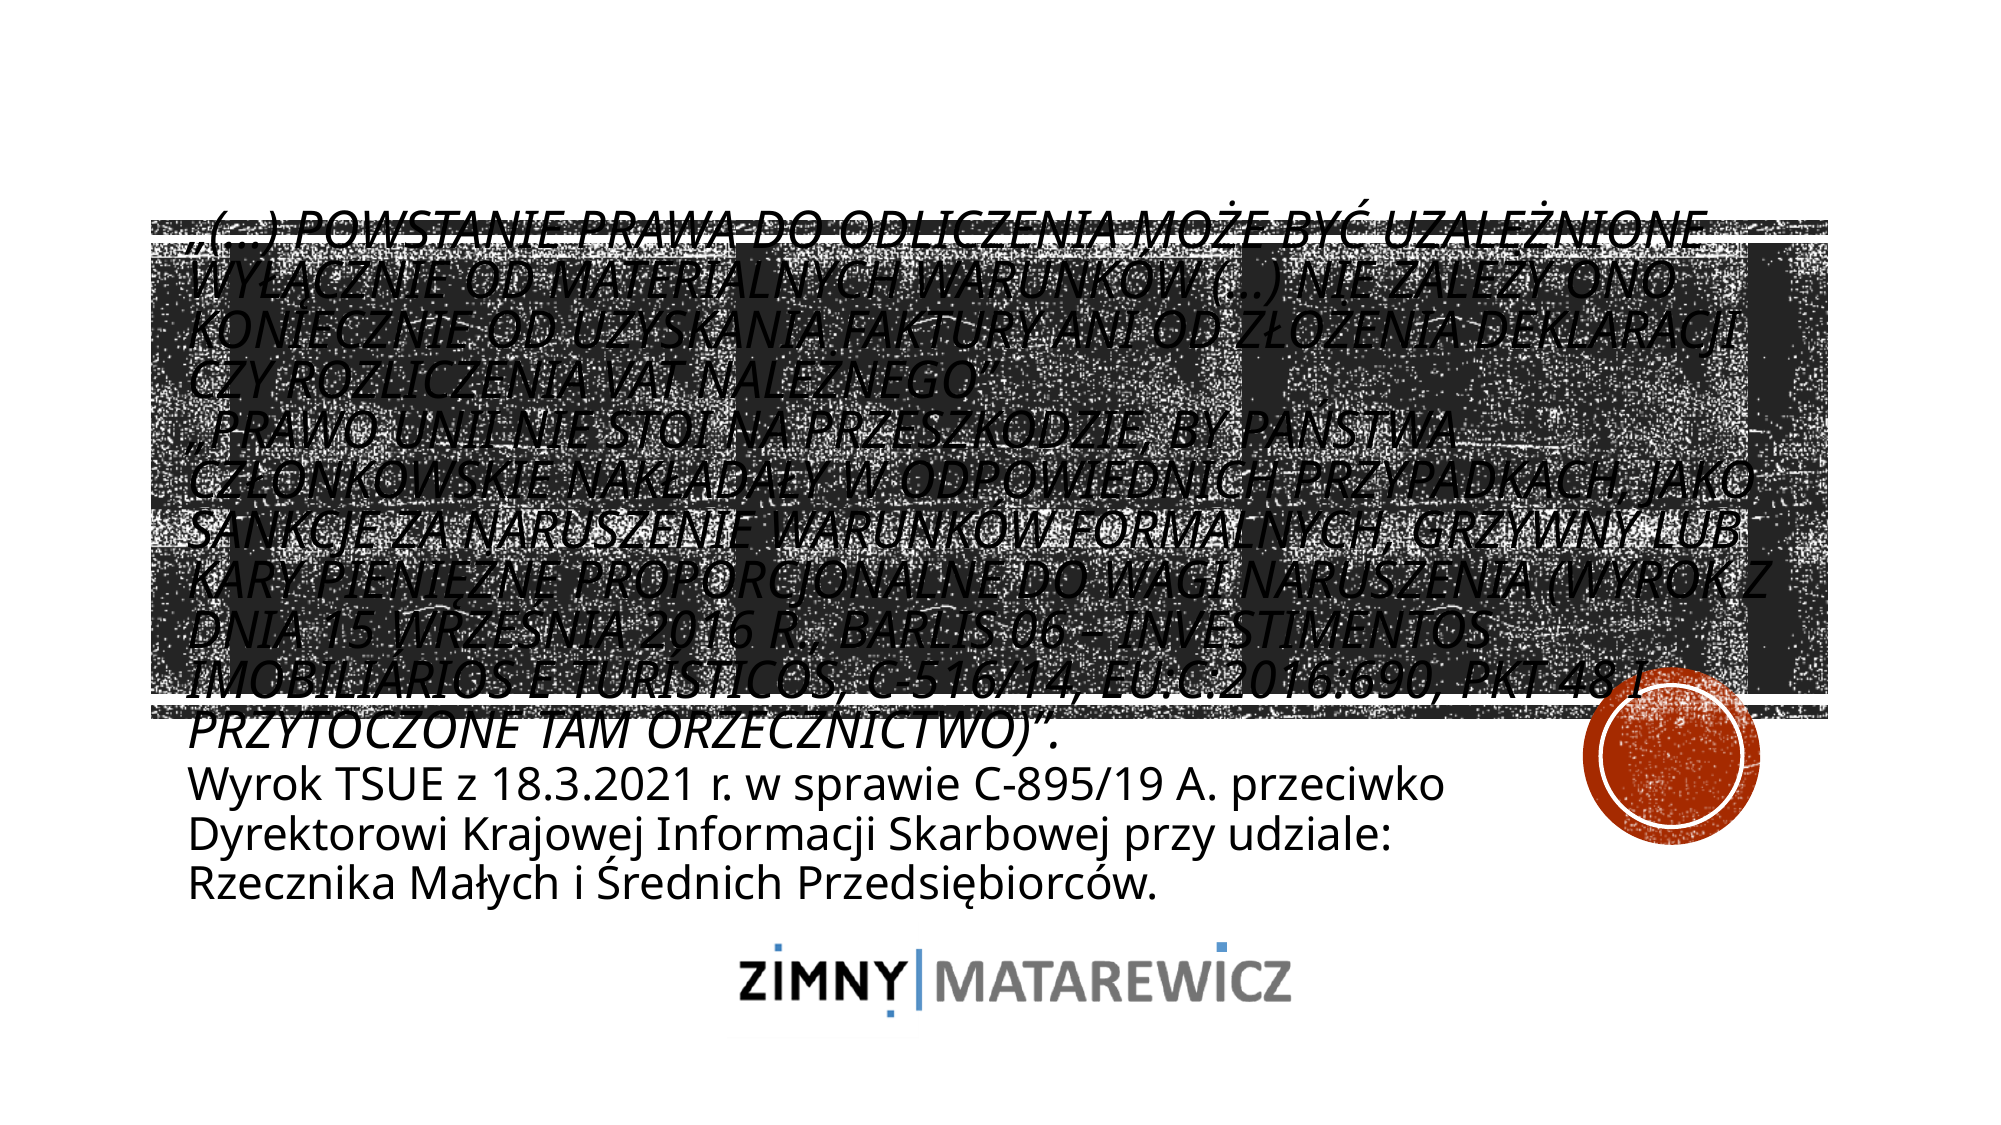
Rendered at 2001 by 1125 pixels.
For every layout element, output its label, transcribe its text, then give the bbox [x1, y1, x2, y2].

picture [727, 922, 1330, 1056]
title „(…) Powstanie prawa do odliczenia może być uzależnione wyłącznie od materialnych warunków (…) nie zależy ono koniecznie od uzyskania faktury ani od złożenia deklaracji czy rozliczenia vat należnego” „prawo Unii nie stoi na przeszkodzie, by państwa członkowskie nakładały w odpowiednich przypadkach, jako sankcje za naruszenie warunków formalnych, grzywny lub kary pieniężne proporcjonalne do wagi naruszenia (wyrok z dnia 15 września 2016 r., Barlis 06 – Investimentos Imobiliários e Turísticos, C‑516/14, EU:C:2016:690, pkt 48 i przytoczone tam orzecznictwo)”. [172, 234, 1808, 733]
subtitle Wyrok TSUE z 18.3.2021 r. w sprawie C-895/19 A. przeciwko Dyrektorowi Krajowej Informacji Skarbowej przy udziale: Rzecznika Małych i Średnich Przedsiębiorców. [172, 753, 1467, 930]
